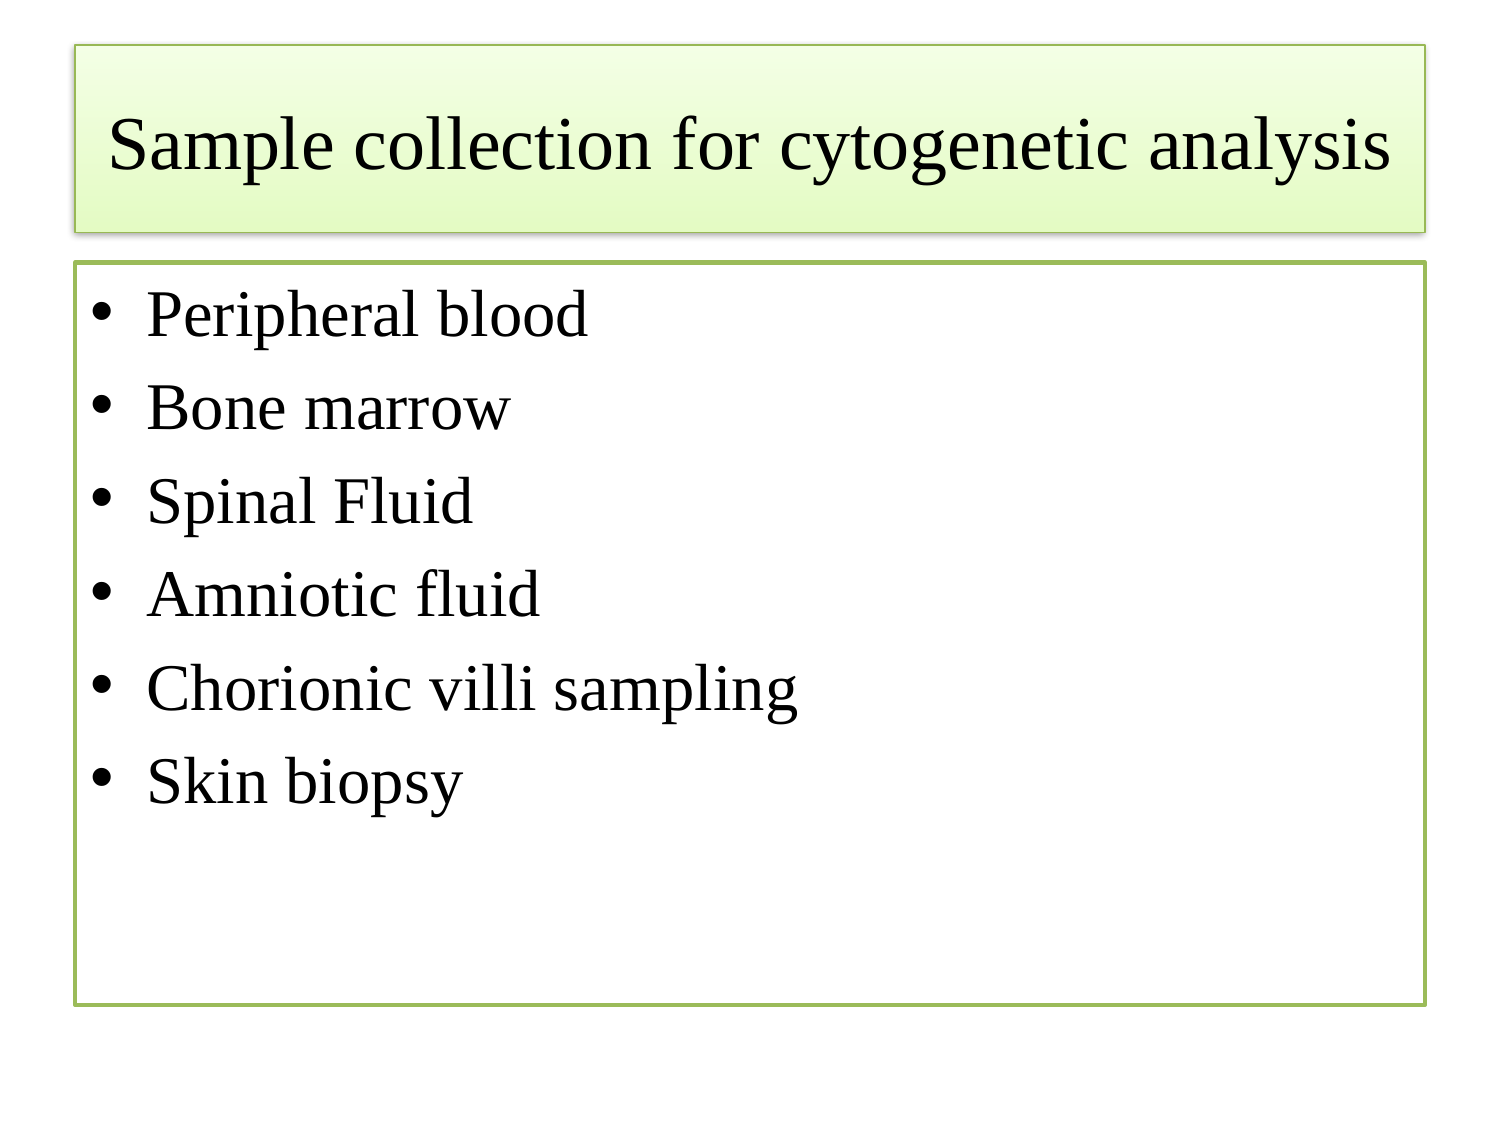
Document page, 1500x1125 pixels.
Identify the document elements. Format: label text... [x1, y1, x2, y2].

title Sample collection for cytogenetic analysis [74, 44, 1426, 233]
list Peripheral blood Bone marrow Spinal Fluid Amniotic fluid Chorionic villi sampling Skin biopsy [73, 260, 1427, 1007]
